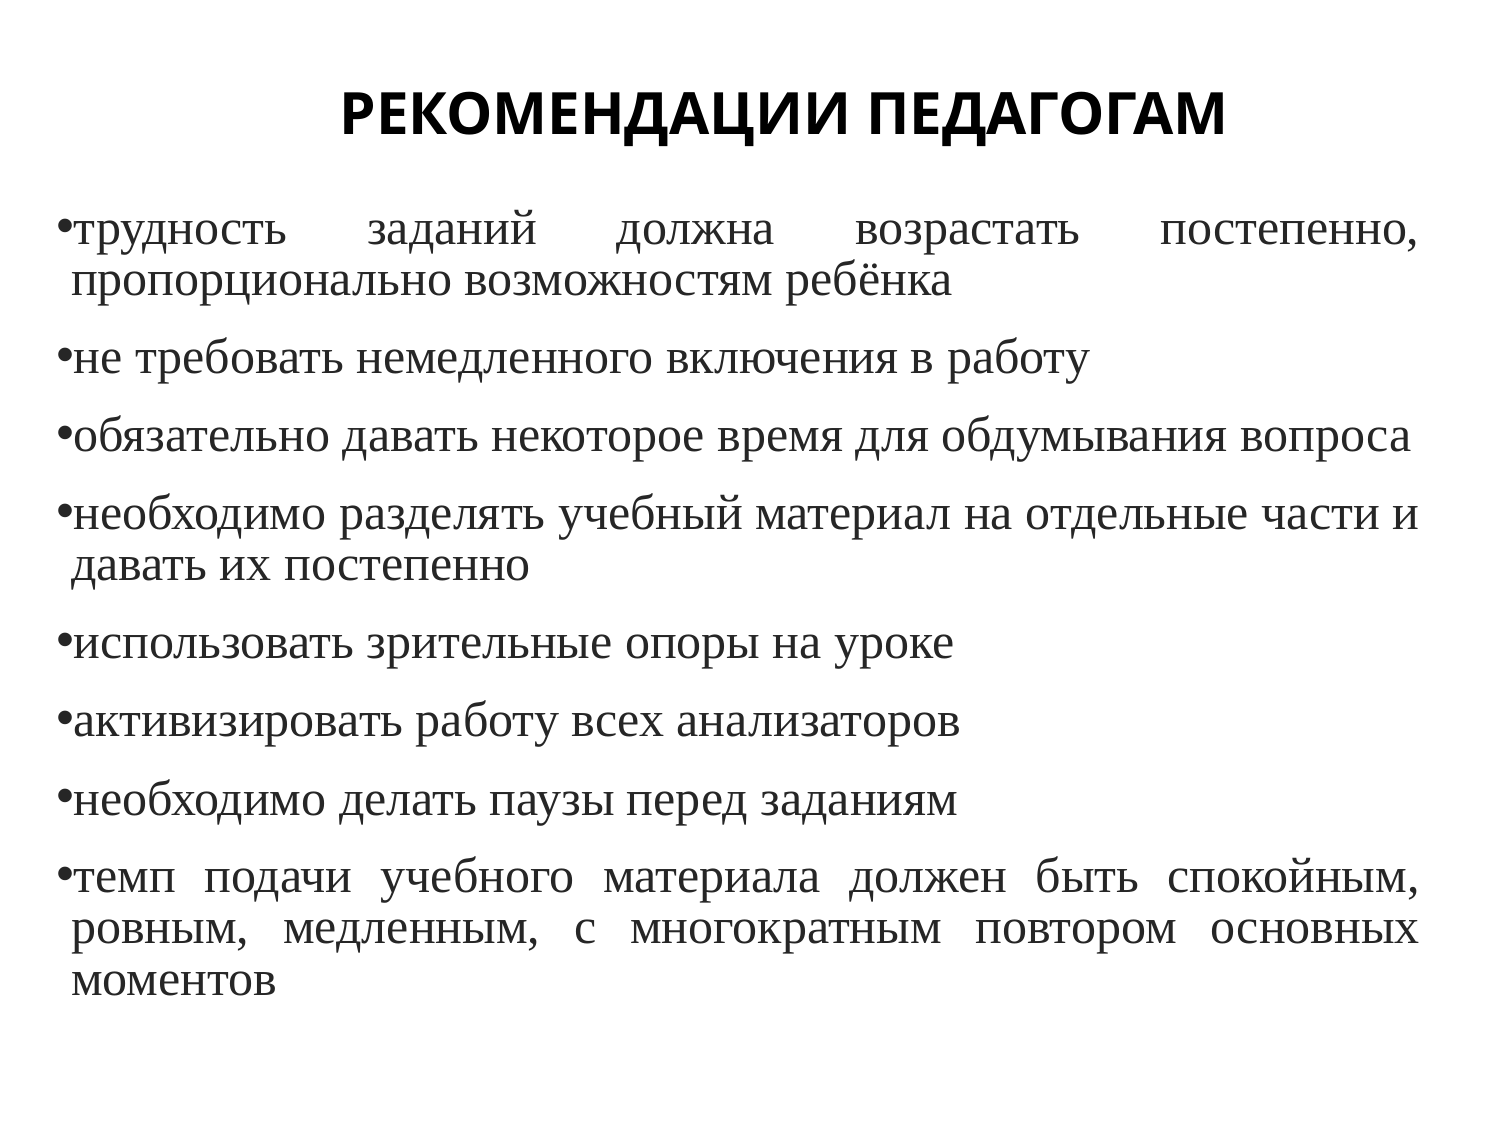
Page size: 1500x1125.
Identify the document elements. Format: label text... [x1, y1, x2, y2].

list трудность заданий должна возрастать постепенно, пропорционально возможностям ребёнка не требовать немедленного включения в работу обязательно давать некоторое время для обдумывания вопроса необходимо разделять учебный материал на отдельные части и давать их постепенно использовать зрительные опоры на уроке активизировать работу всех анализаторов необходимо делать паузы перед заданиям темп подачи учебного материала должен быть спокойным, ровным, медленным, с многократным повтором основных моментов [41, 196, 1436, 1012]
text_box Рекомендации педагогам [324, 66, 1500, 157]
